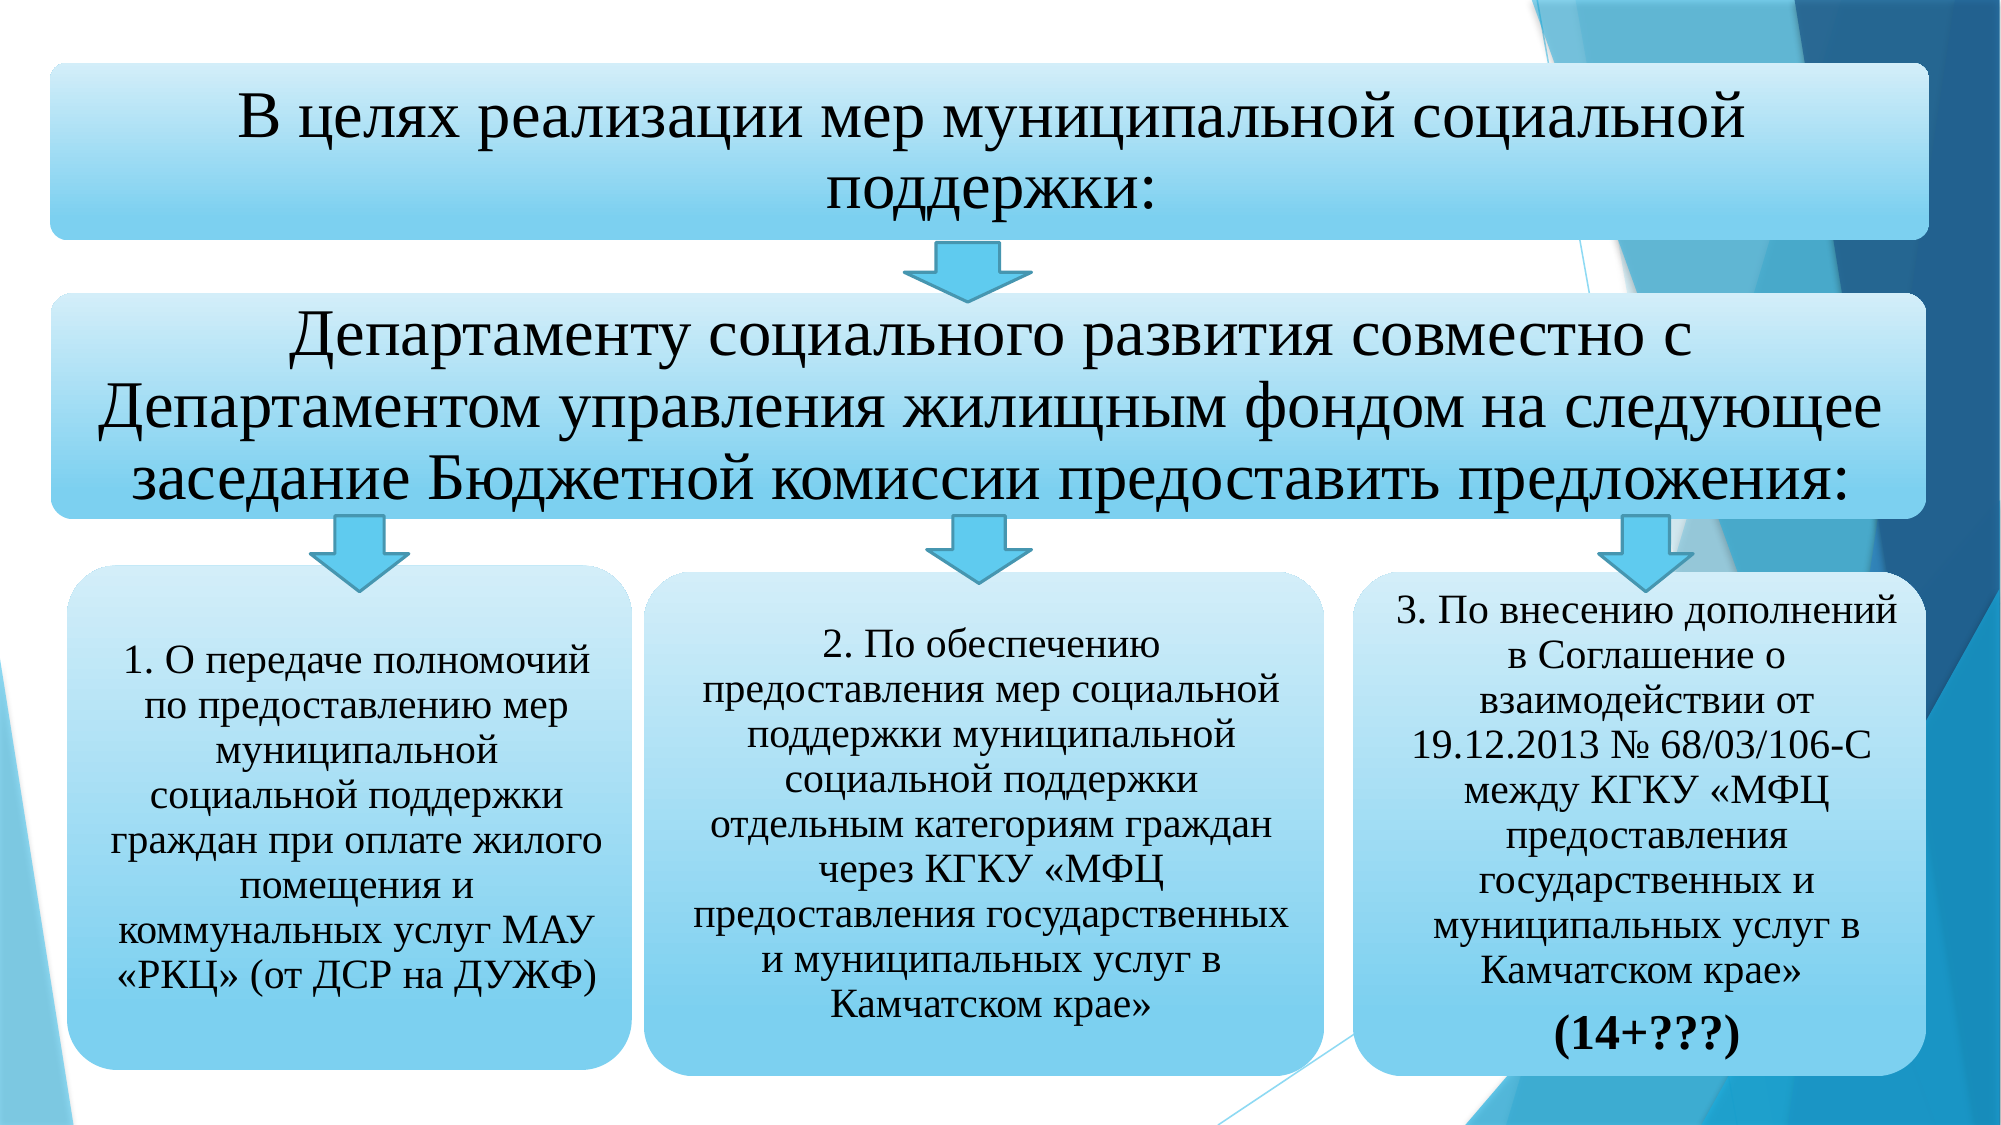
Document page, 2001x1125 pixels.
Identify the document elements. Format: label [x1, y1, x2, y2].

text_box [47, 62, 1930, 1078]
